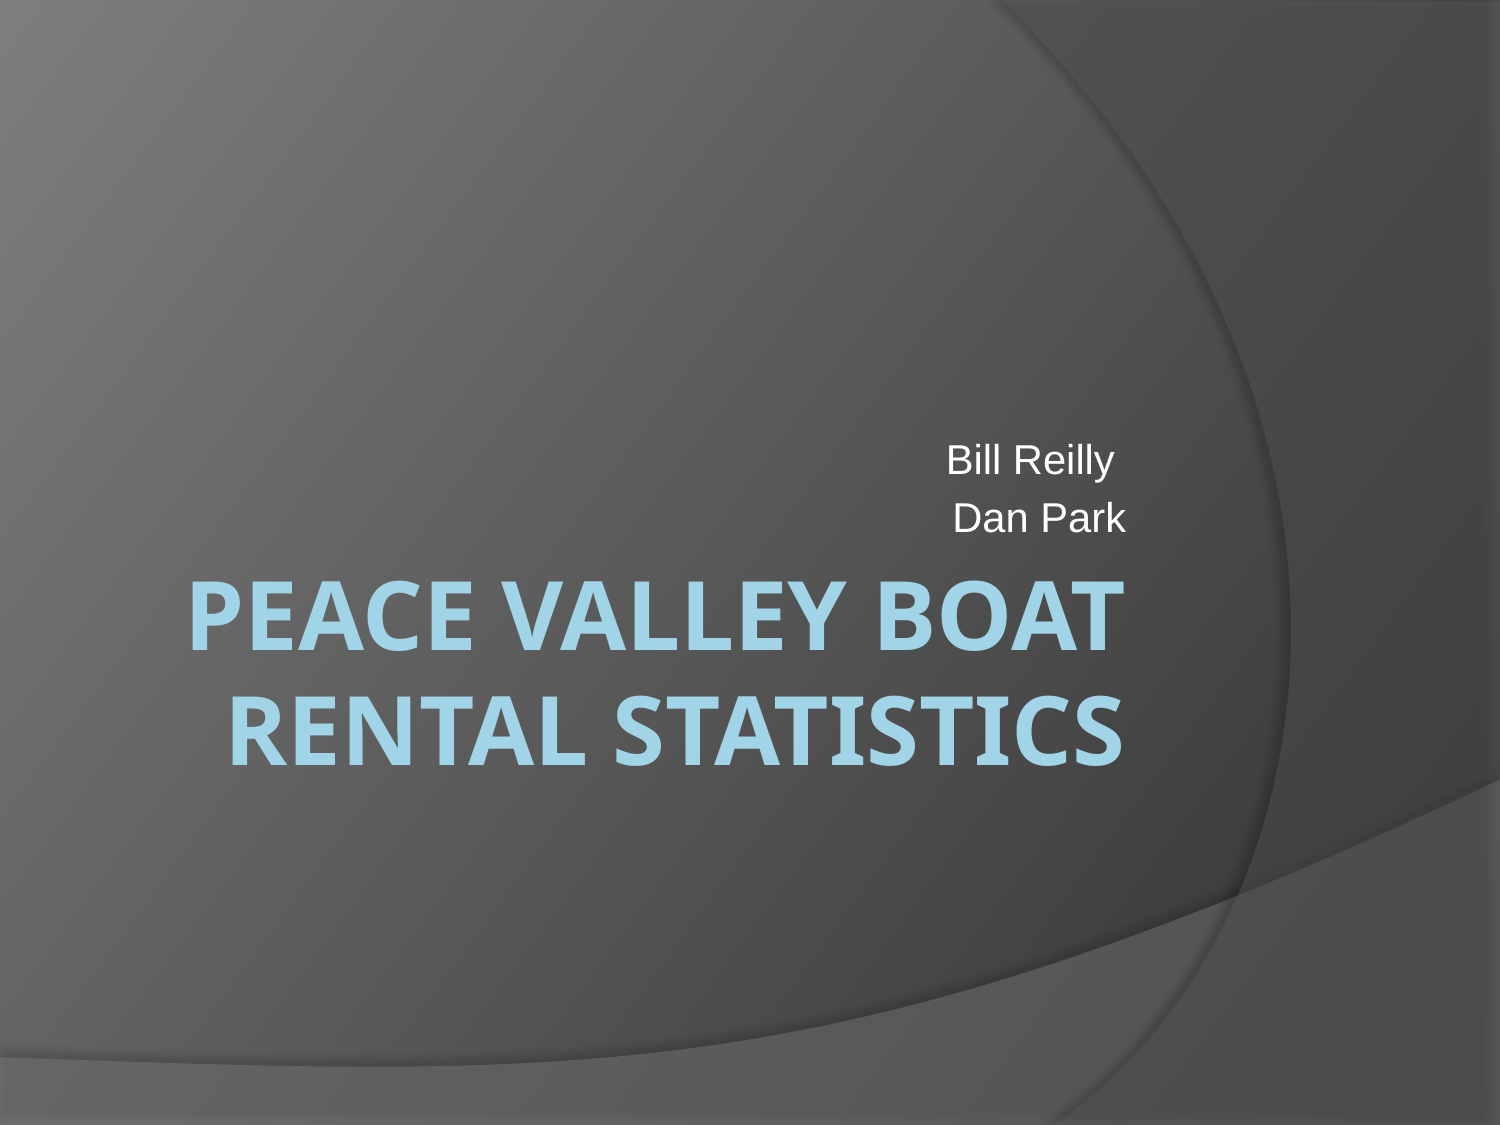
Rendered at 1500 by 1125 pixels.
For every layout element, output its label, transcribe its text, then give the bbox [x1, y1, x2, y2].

title Peace Valley Boat Rental Statistics [70, 547, 1134, 925]
subtitle Bill Reilly Dan Park [71, 253, 1134, 541]
